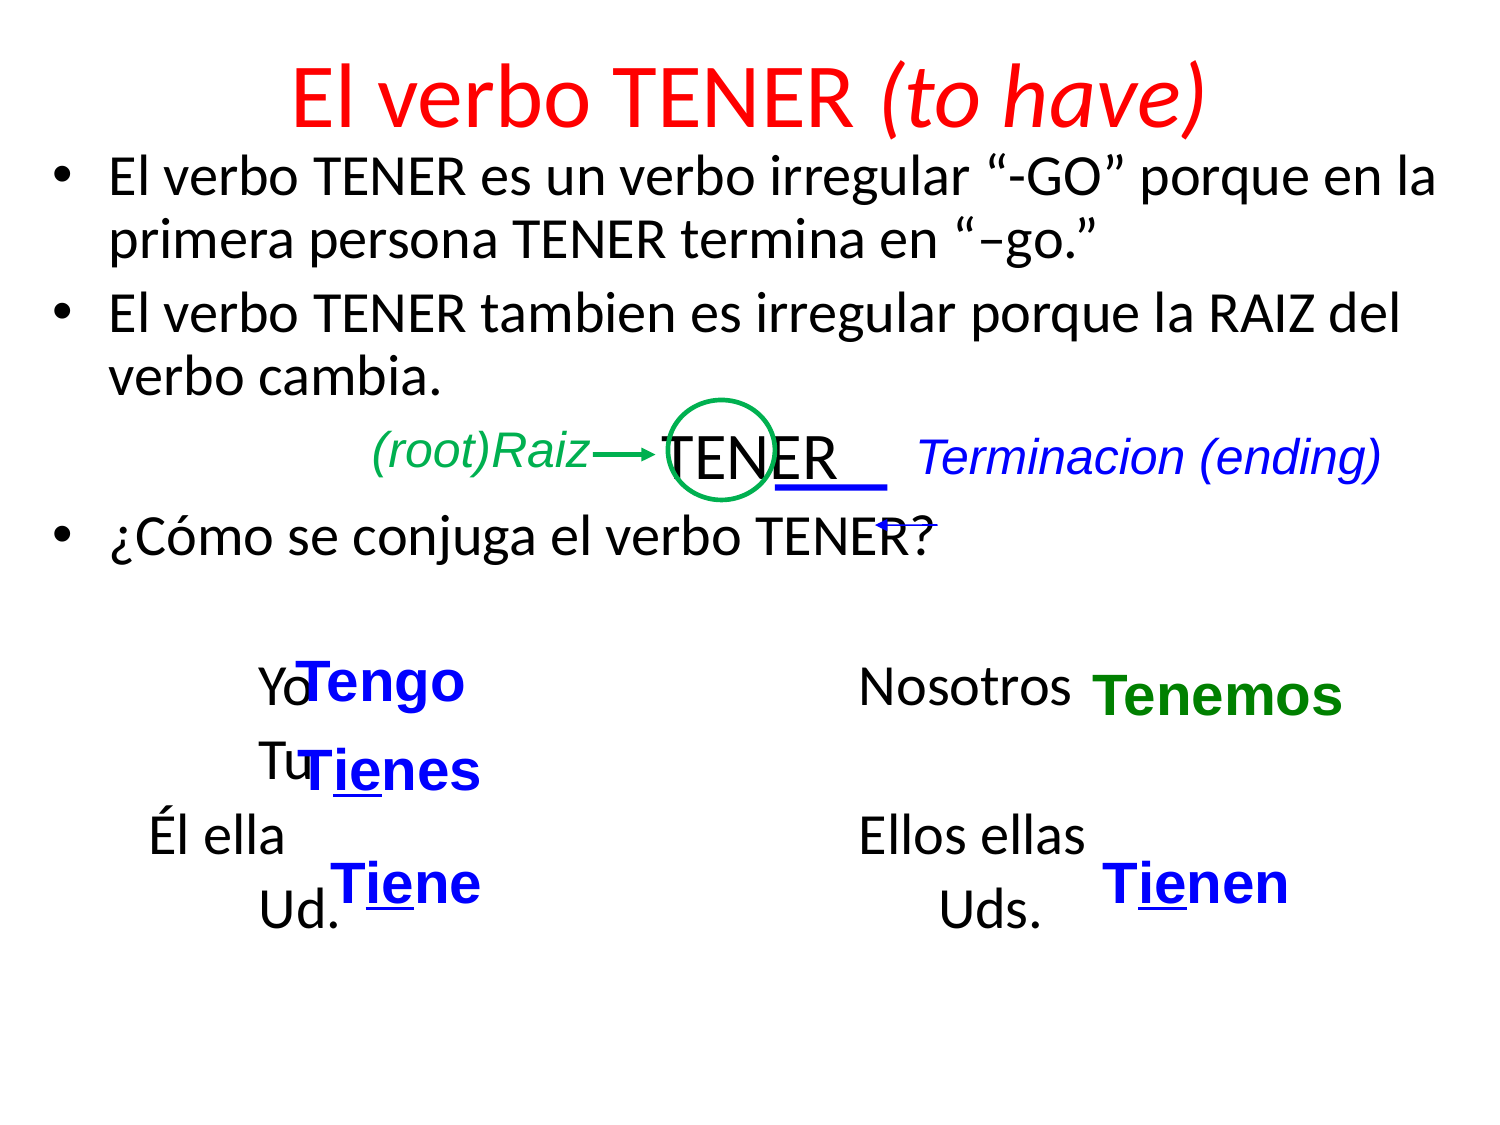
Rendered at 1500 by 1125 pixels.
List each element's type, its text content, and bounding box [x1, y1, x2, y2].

text_box Tenemos [1077, 650, 1359, 735]
text_box [683, 399, 775, 500]
text_box Tienes [282, 725, 498, 810]
text_box Tienen [1087, 837, 1306, 923]
text_box [874, 518, 938, 532]
text_box Terminacion (ending) [900, 416, 1428, 492]
text_box [592, 448, 656, 461]
text_box (root)Raiz [356, 349, 700, 485]
list El verbo TENER es un verbo irregular “-GO” porque en la primera persona TENER termina en “–go.” El verbo TENER tambien es irregular porque la RAIZ del verbo cambia. TENER ¿Cómo se conjuga el verbo TENER? Yo Nosotros Tu Él ella Ellos ellas Ud. Uds. [37, 137, 1463, 1075]
text_box Tengo [280, 636, 481, 721]
title El verbo TENER (to have) [75, 12, 1425, 137]
text_box Tiene [315, 837, 498, 923]
